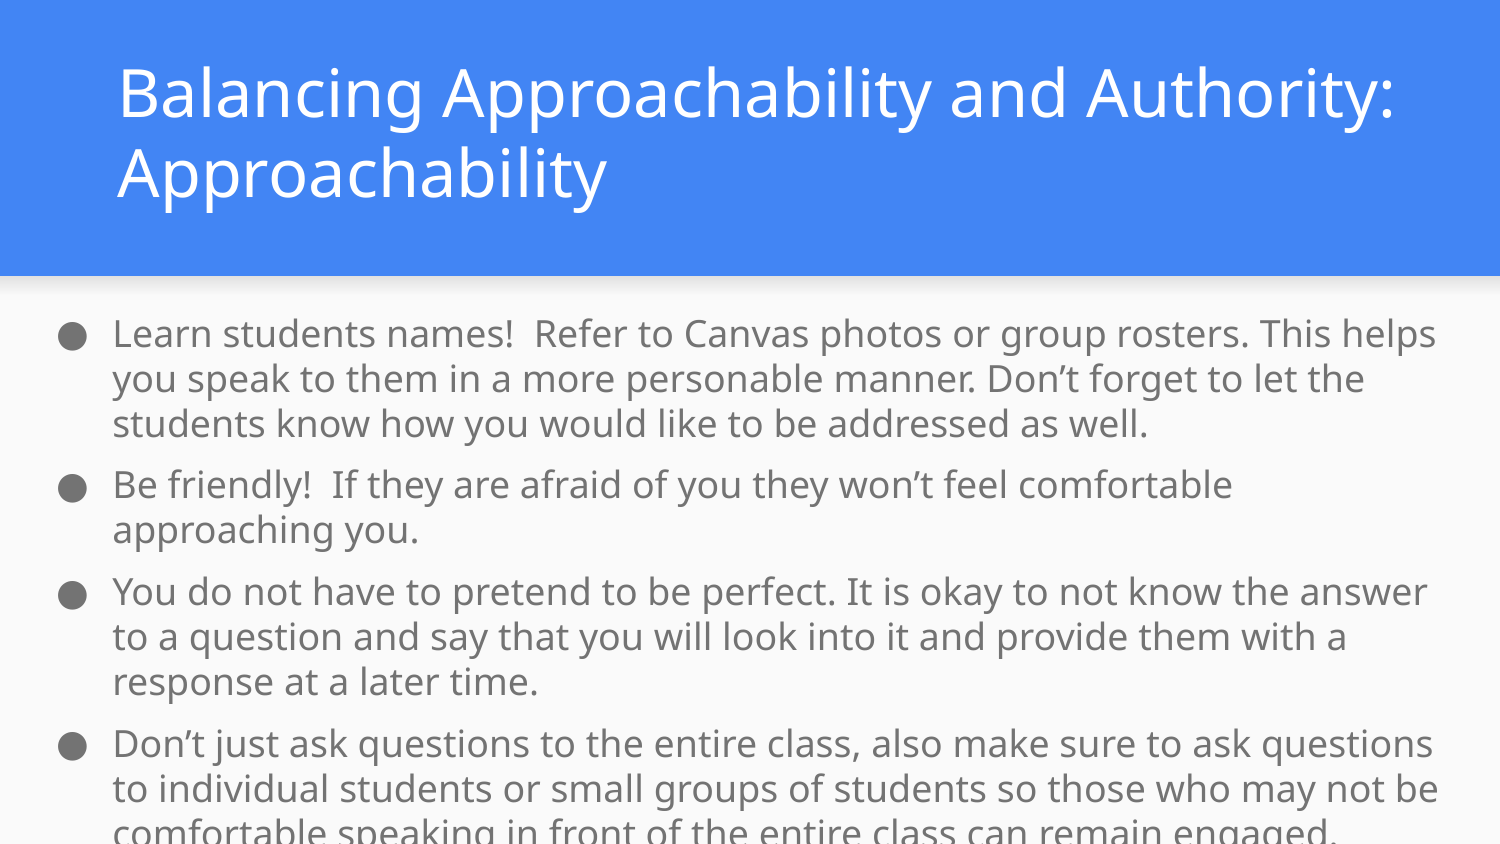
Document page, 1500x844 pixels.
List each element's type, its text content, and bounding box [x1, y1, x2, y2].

title Balancing Approachability and Authority: Approachability [102, 68, 1427, 226]
list Learn students names! Refer to Canvas photos or group rosters. This helps you speak to them in a more personable manner. Don’t forget to let the students know how you would like to be addressed as well. Be friendly! If they are afraid of you they won’t feel comfortable approaching you. You do not have to pretend to be perfect. It is okay to not know the answer to a question and say that you will look into it and provide them with a response at a later time. Don’t just ask questions to the entire class, also make sure to ask questions to individual students or small groups of students so those who may not be comfortable speaking in front of the entire class can remain engaged. [22, 294, 1478, 844]
